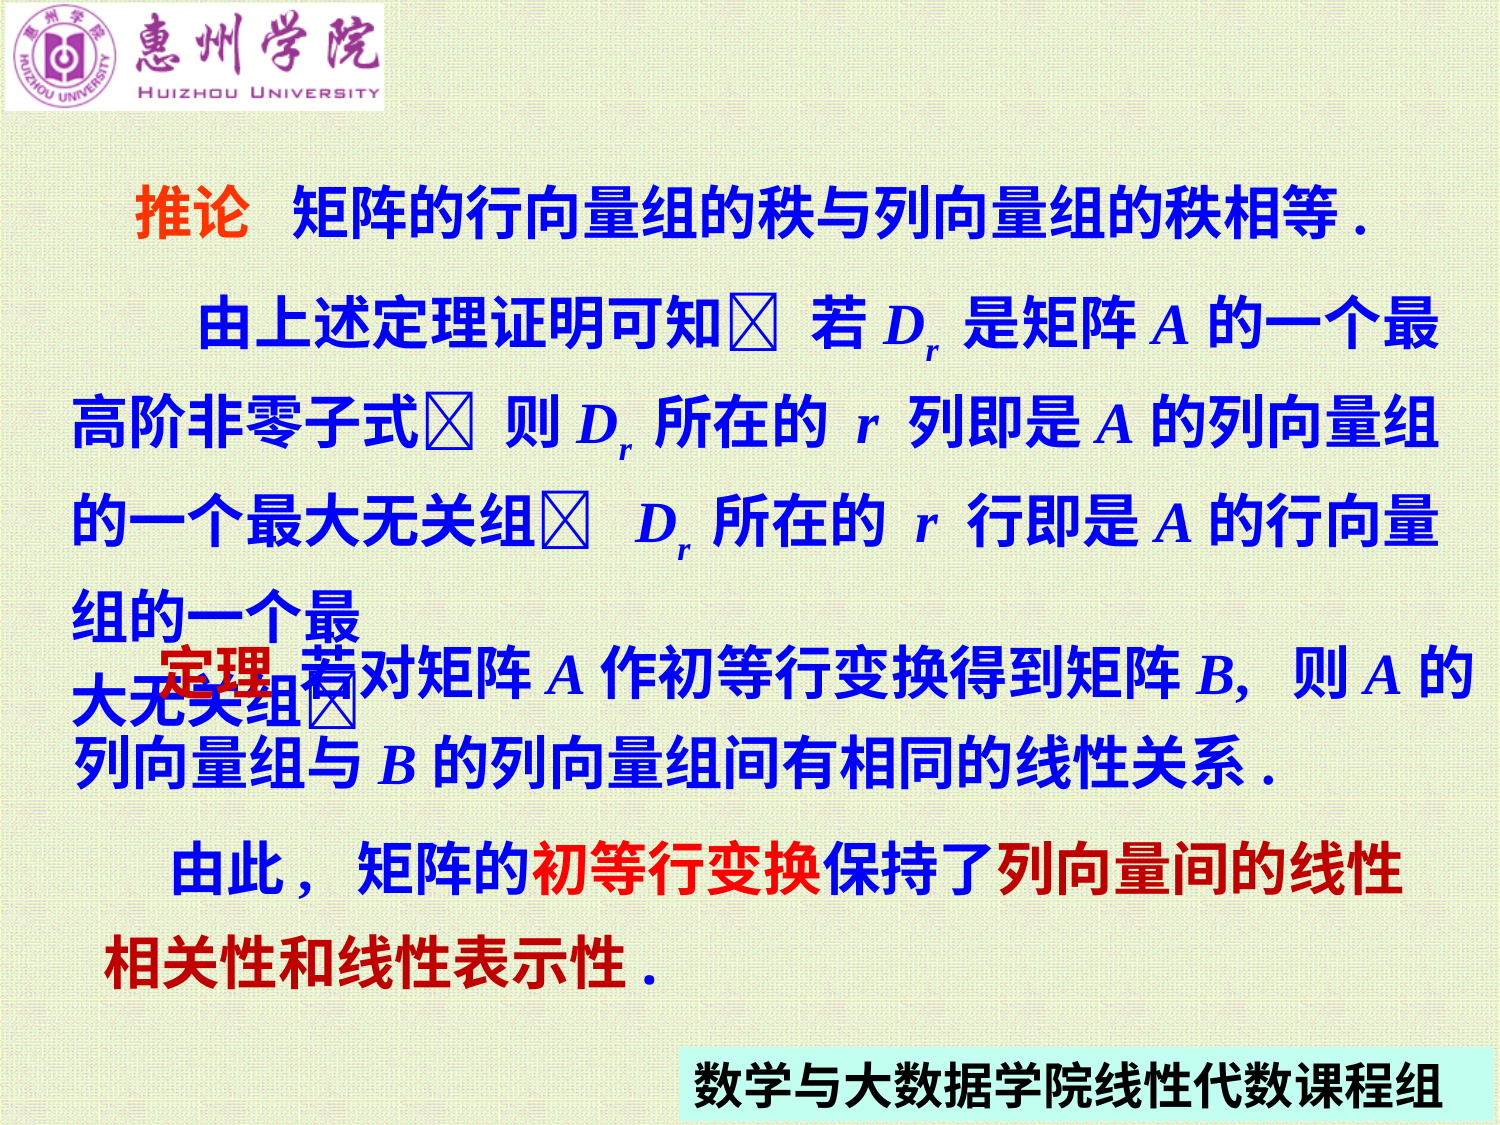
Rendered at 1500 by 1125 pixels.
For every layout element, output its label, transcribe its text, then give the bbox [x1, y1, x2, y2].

text_box 由此, 矩阵的初等行变换保持了列向量间的线性 [168, 831, 1432, 902]
picture [0, 0, 1500, 1125]
text_box 相关性和线性表示性. [103, 925, 689, 996]
text_box 推论 矩阵的行向量组的秩与列向量组的秩相等. [134, 175, 1398, 246]
text_box 由上述定理证明可知 若Dr 是矩阵A的一个最高阶非零子式 则Dr 所在的 r 列即是A的列向量组的一个最大无关组 Dr 所在的 r 行即是A的行向量组的一个最 大无关组 [70, 269, 1441, 735]
text_box 列向量组与B的列向量组间有相同的线性关系. [73, 726, 1305, 797]
text_box 定理 若对矩阵A作初等行变换得到矩阵B, 则A的 [157, 635, 1500, 706]
